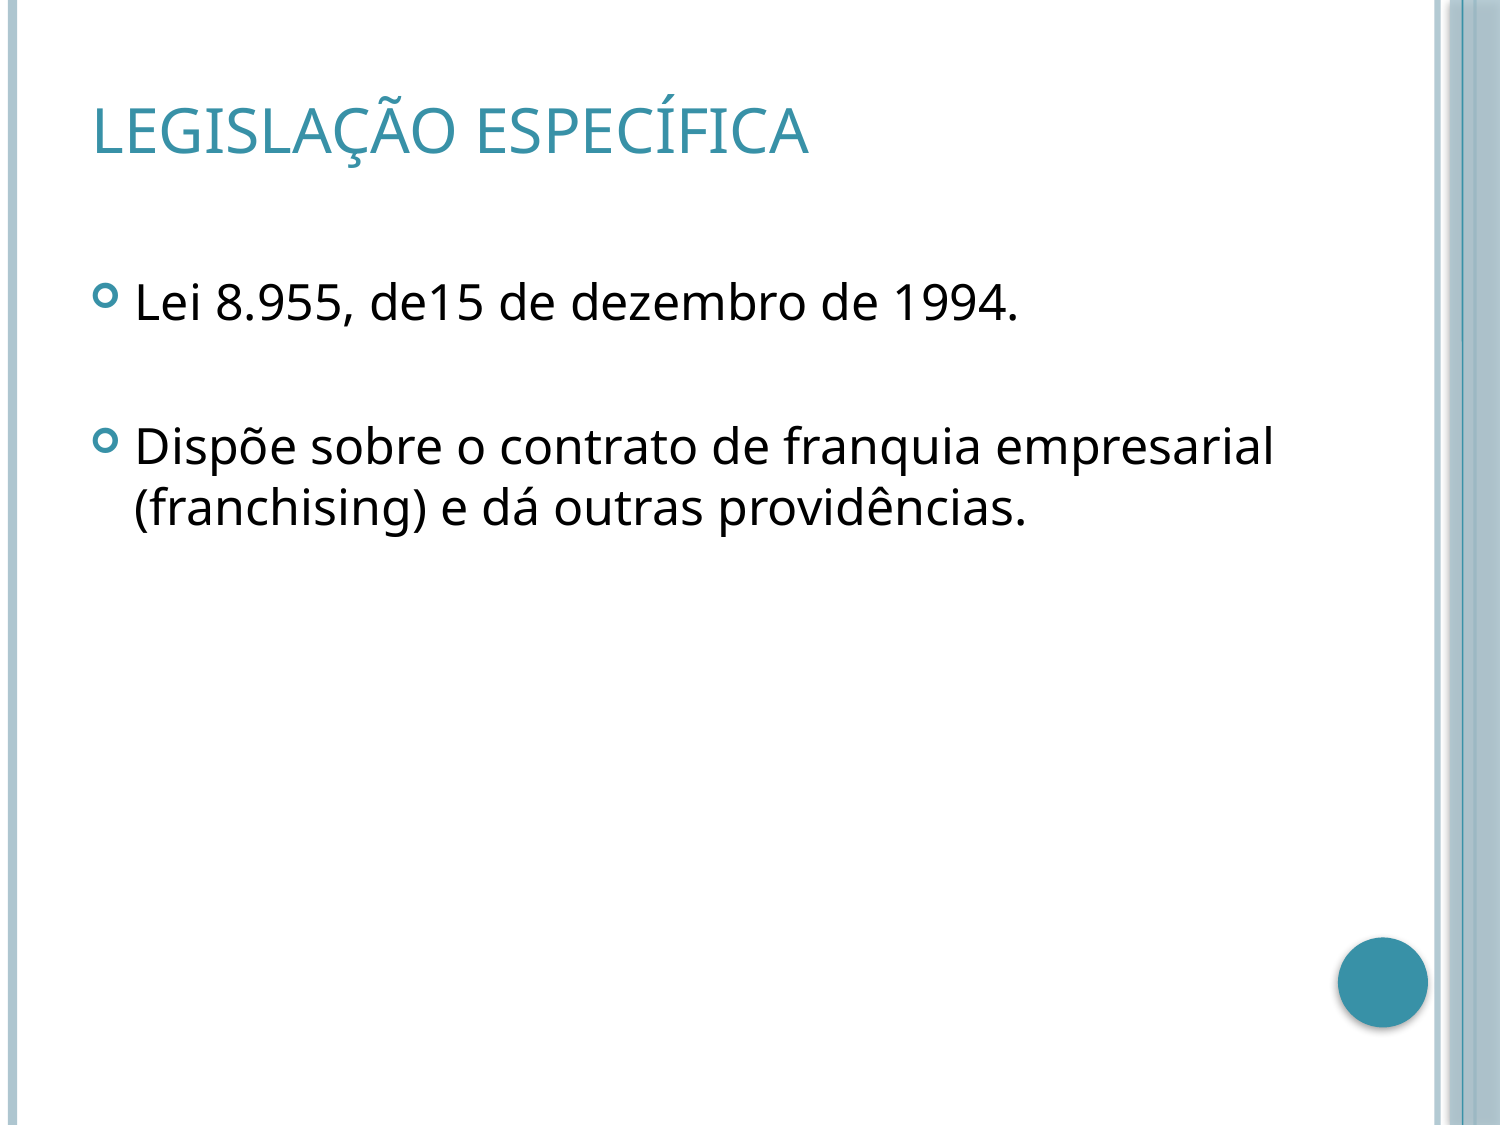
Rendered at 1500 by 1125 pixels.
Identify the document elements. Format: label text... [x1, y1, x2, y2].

title Legislação Específica [76, 42, 1302, 174]
list Lei 8.955, de15 de dezembro de 1994. Dispõe sobre o contrato de franquia empresarial (franchising) e dá outras providências. [75, 262, 1300, 1062]
